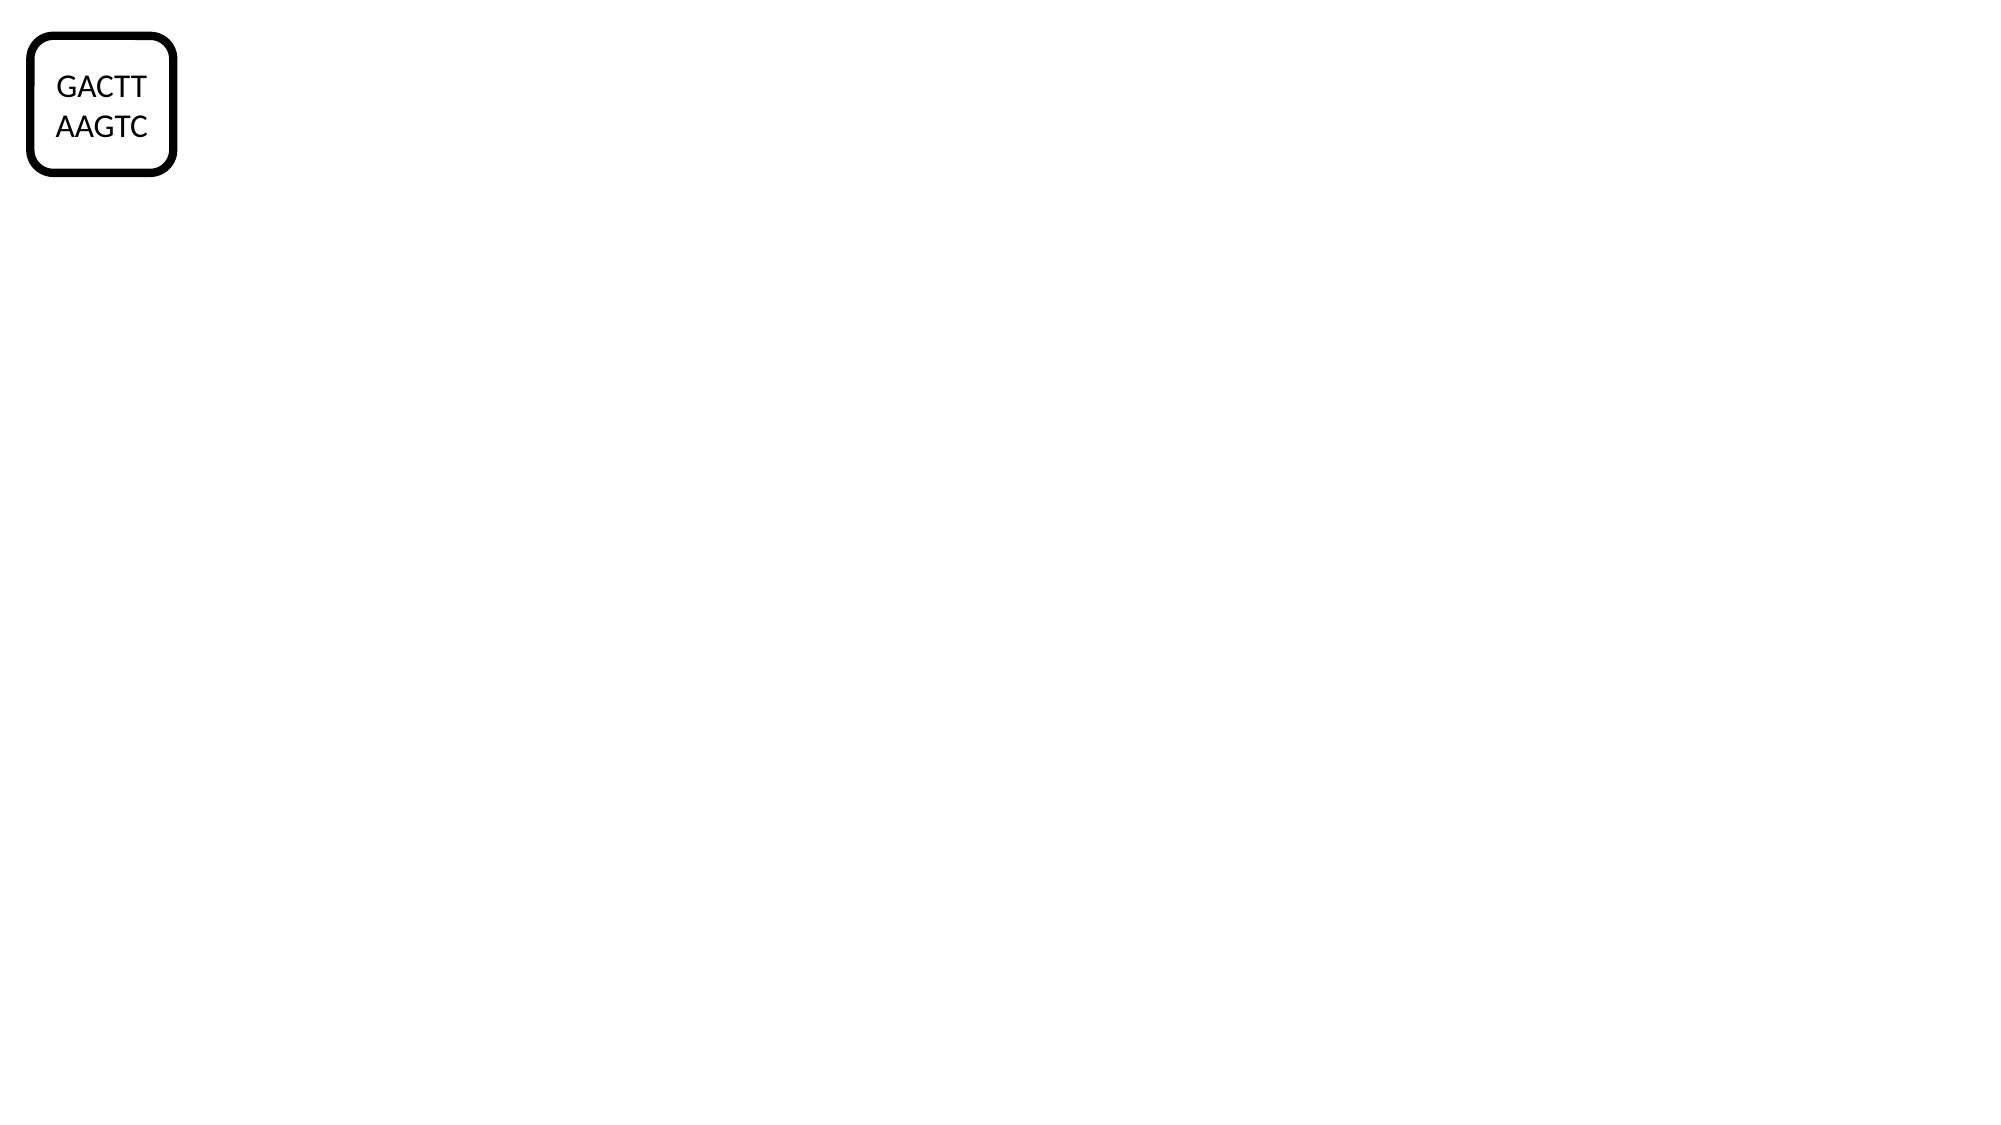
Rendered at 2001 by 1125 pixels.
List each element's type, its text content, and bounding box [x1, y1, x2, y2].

text_box GACTT AAGTC [29, 34, 175, 174]
